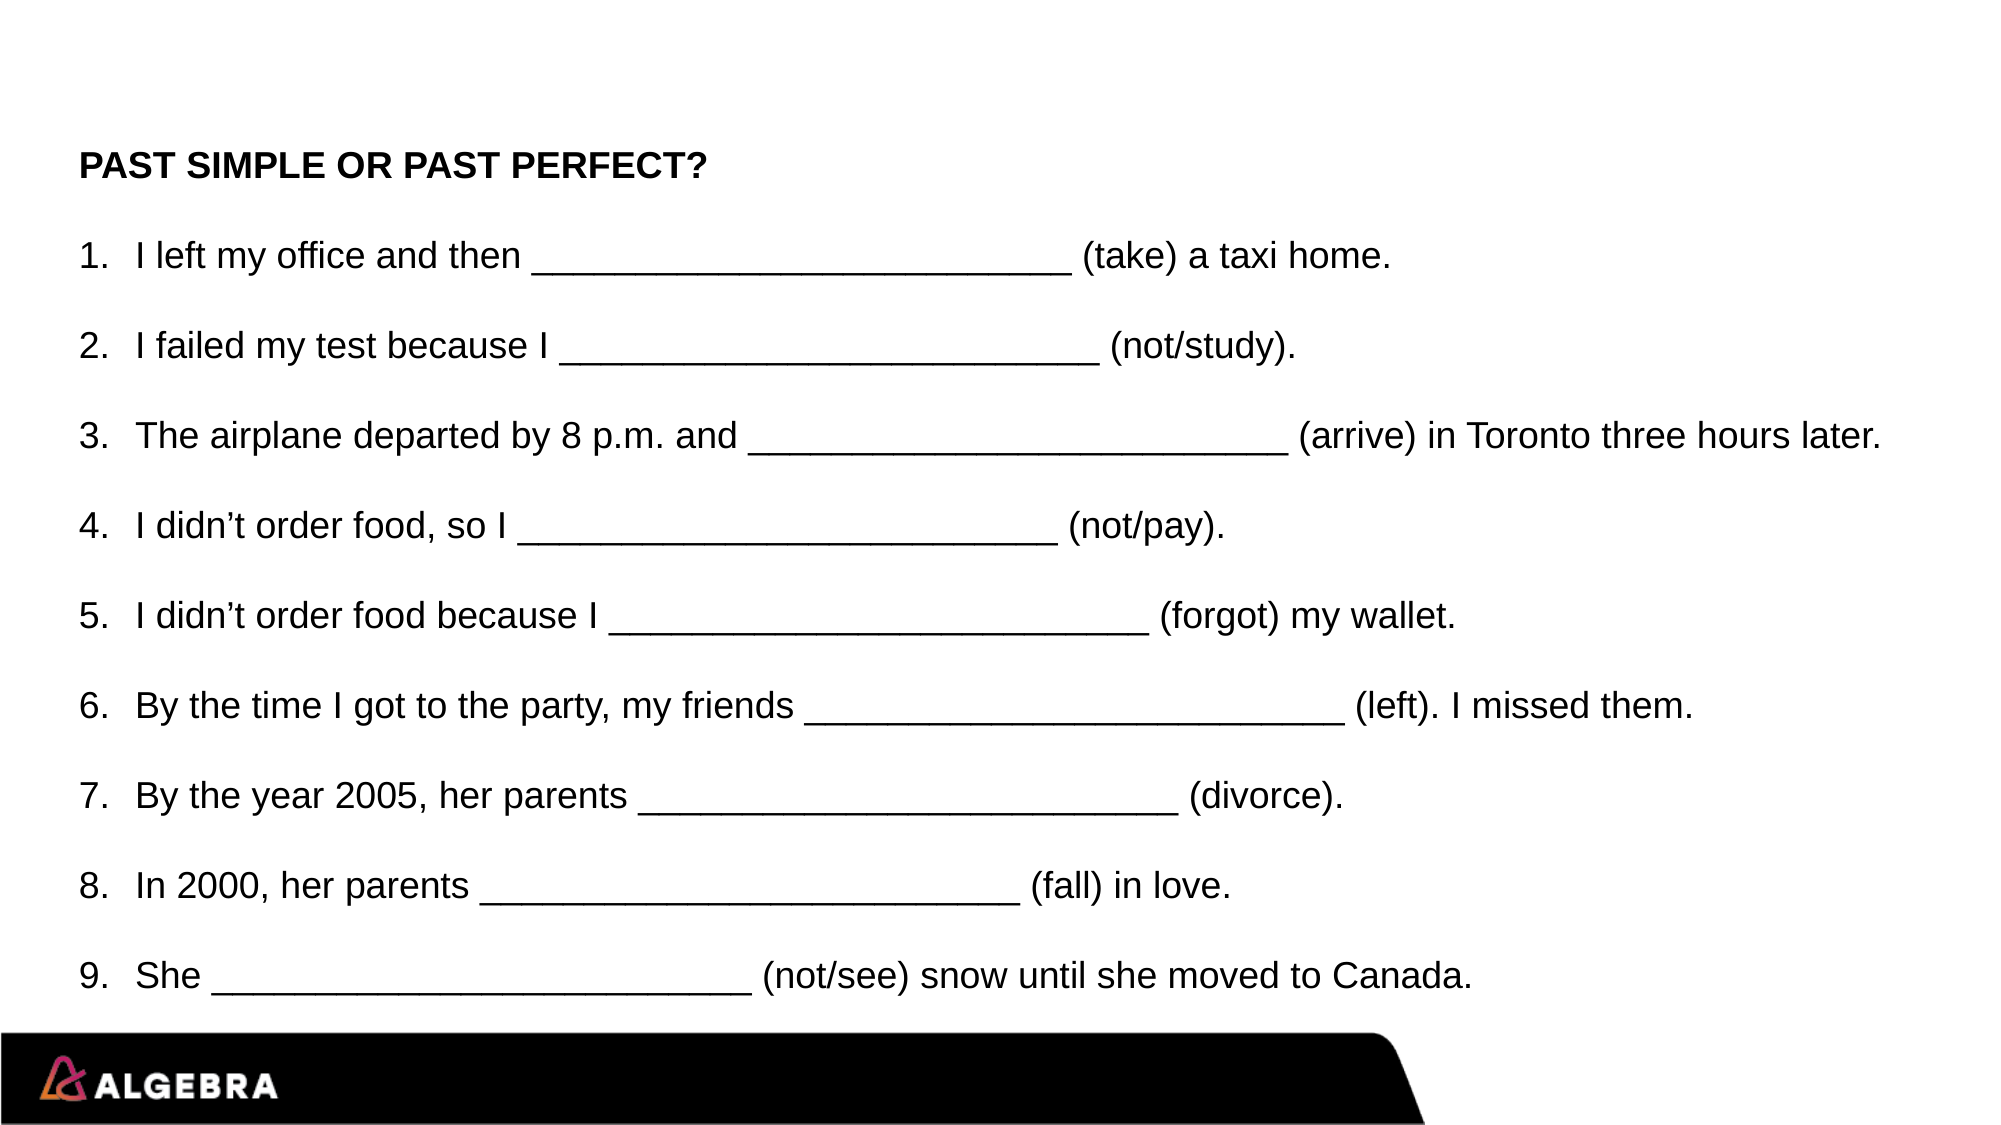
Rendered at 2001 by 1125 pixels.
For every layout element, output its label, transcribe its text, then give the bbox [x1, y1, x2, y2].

text_box PAST SIMPLE OR PAST PERFECT? I left my office and then __________________________ (take) a taxi home. I failed my test because I __________________________ (not/study). The airplane departed by 8 p.m. and __________________________ (arrive) in Toronto three hours later. I didn’t order food, so I __________________________ (not/pay). I didn’t order food because I __________________________ (forgot) my wallet. By the time I got to the party, my friends __________________________ (left). I missed them. By the year 2005, her parents __________________________ (divorce). In 2000, her parents __________________________ (fall) in love. She __________________________ (not/see) snow until she moved to Canada. [64, 89, 1938, 1004]
picture [0, 1032, 1425, 1125]
